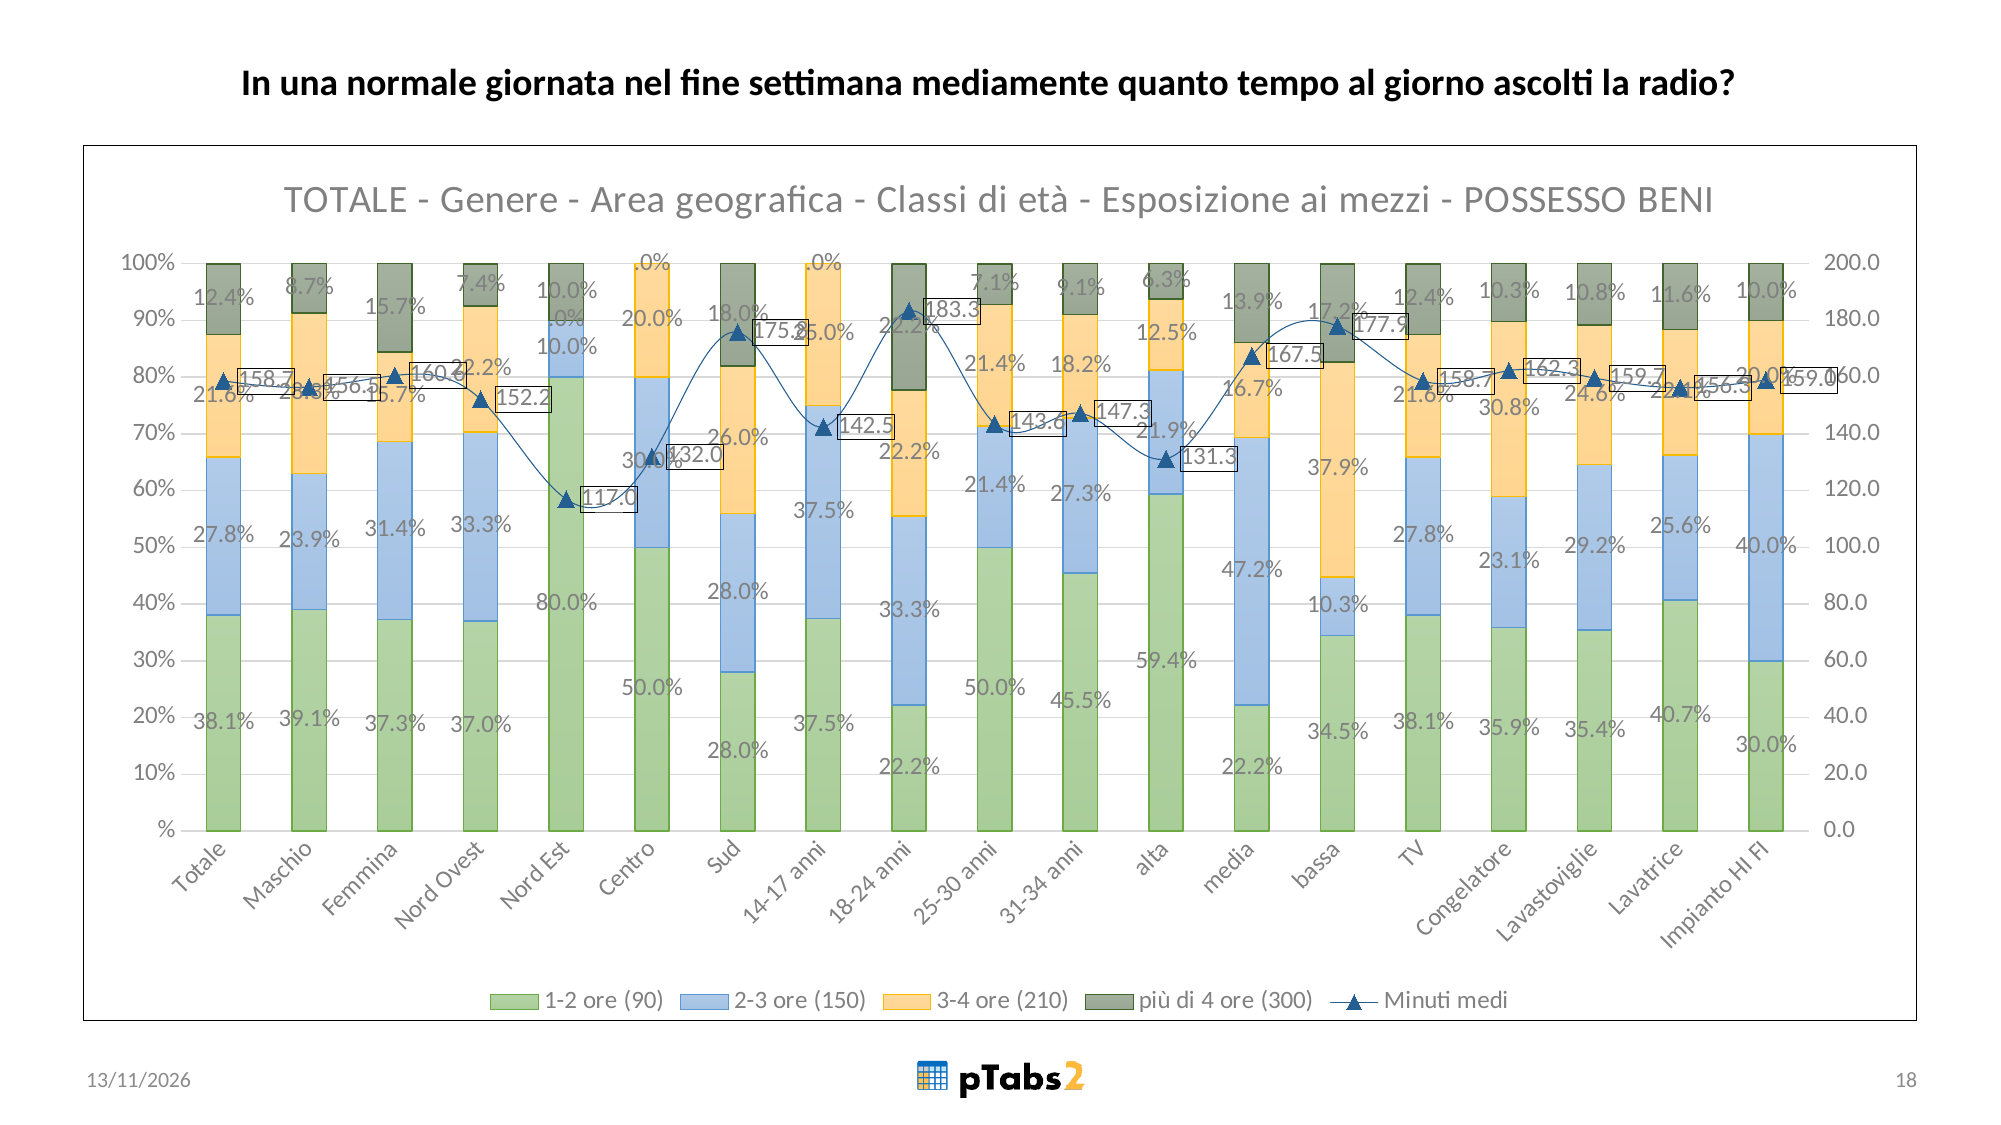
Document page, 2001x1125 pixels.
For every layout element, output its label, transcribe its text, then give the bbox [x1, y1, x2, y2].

slide_number 18 [1482, 1055, 1933, 1103]
chart [83, 145, 1917, 1021]
title In una normale giornata nel fine settimana mediamente quanto tempo al giorno ascolti la radio? [104, 52, 1875, 115]
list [913, 1058, 1087, 1100]
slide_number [70, 1055, 512, 1103]
